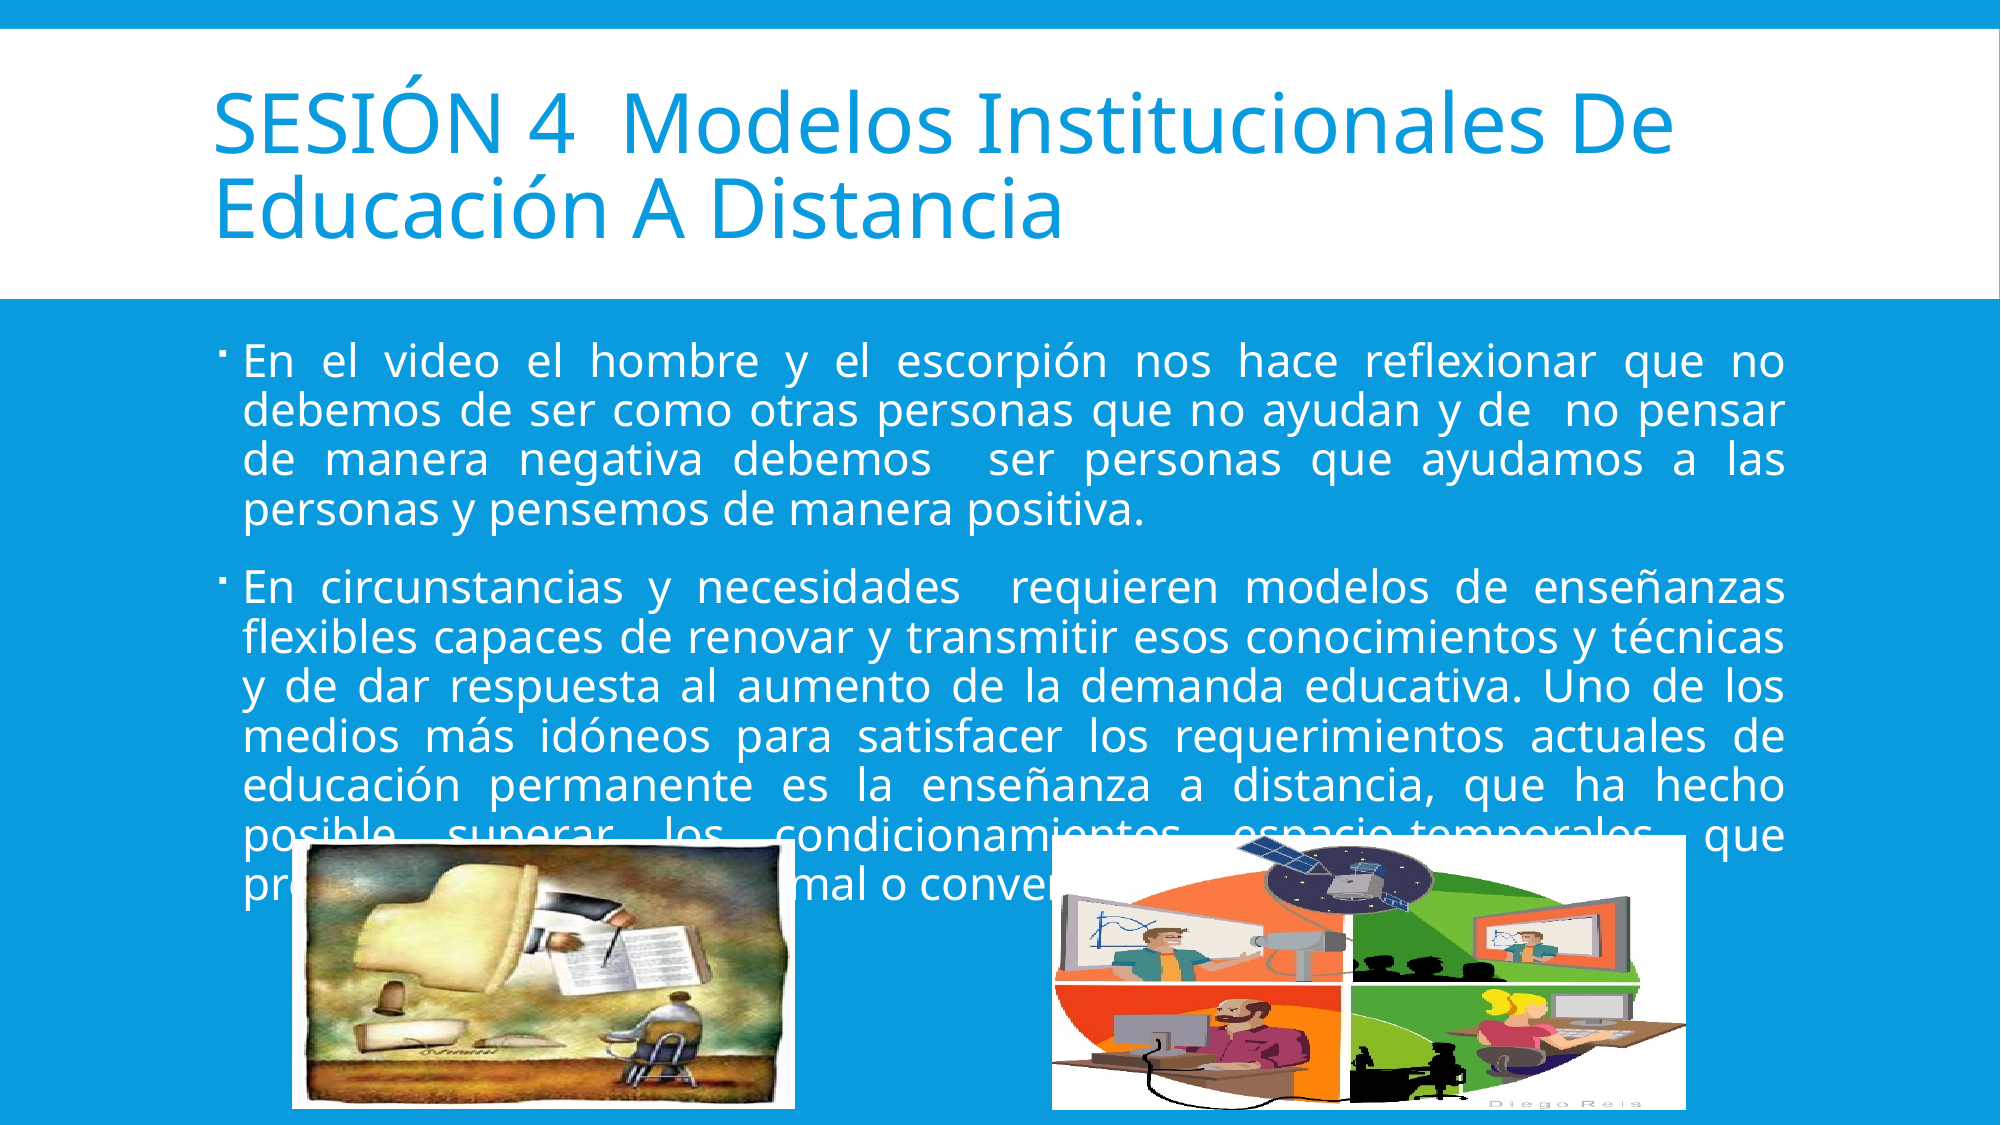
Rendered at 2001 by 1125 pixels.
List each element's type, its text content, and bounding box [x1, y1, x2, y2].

title Sesión 4 Modelos Institucionales De Educación A Distancia [197, 46, 1803, 295]
picture [1052, 835, 1685, 1109]
picture [291, 839, 795, 1108]
list En el video el hombre y el escorpión nos hace reflexionar que no debemos de ser como otras personas que no ayudan y de no pensar de manera negativa debemos ser personas que ayudamos a las personas y pensemos de manera positiva. En circunstancias y necesidades requieren modelos de enseñanzas flexibles capaces de renovar y transmitir esos conocimientos y técnicas y de dar respuesta al aumento de la demanda educativa. Uno de los medios más idóneos para satisfacer los requerimientos actuales de educación permanente es la enseñanza a distancia, que ha hecho posible superar los condicionamientos espacio-temporales que presenta la educación formal o convencional. [197, 329, 1803, 1020]
